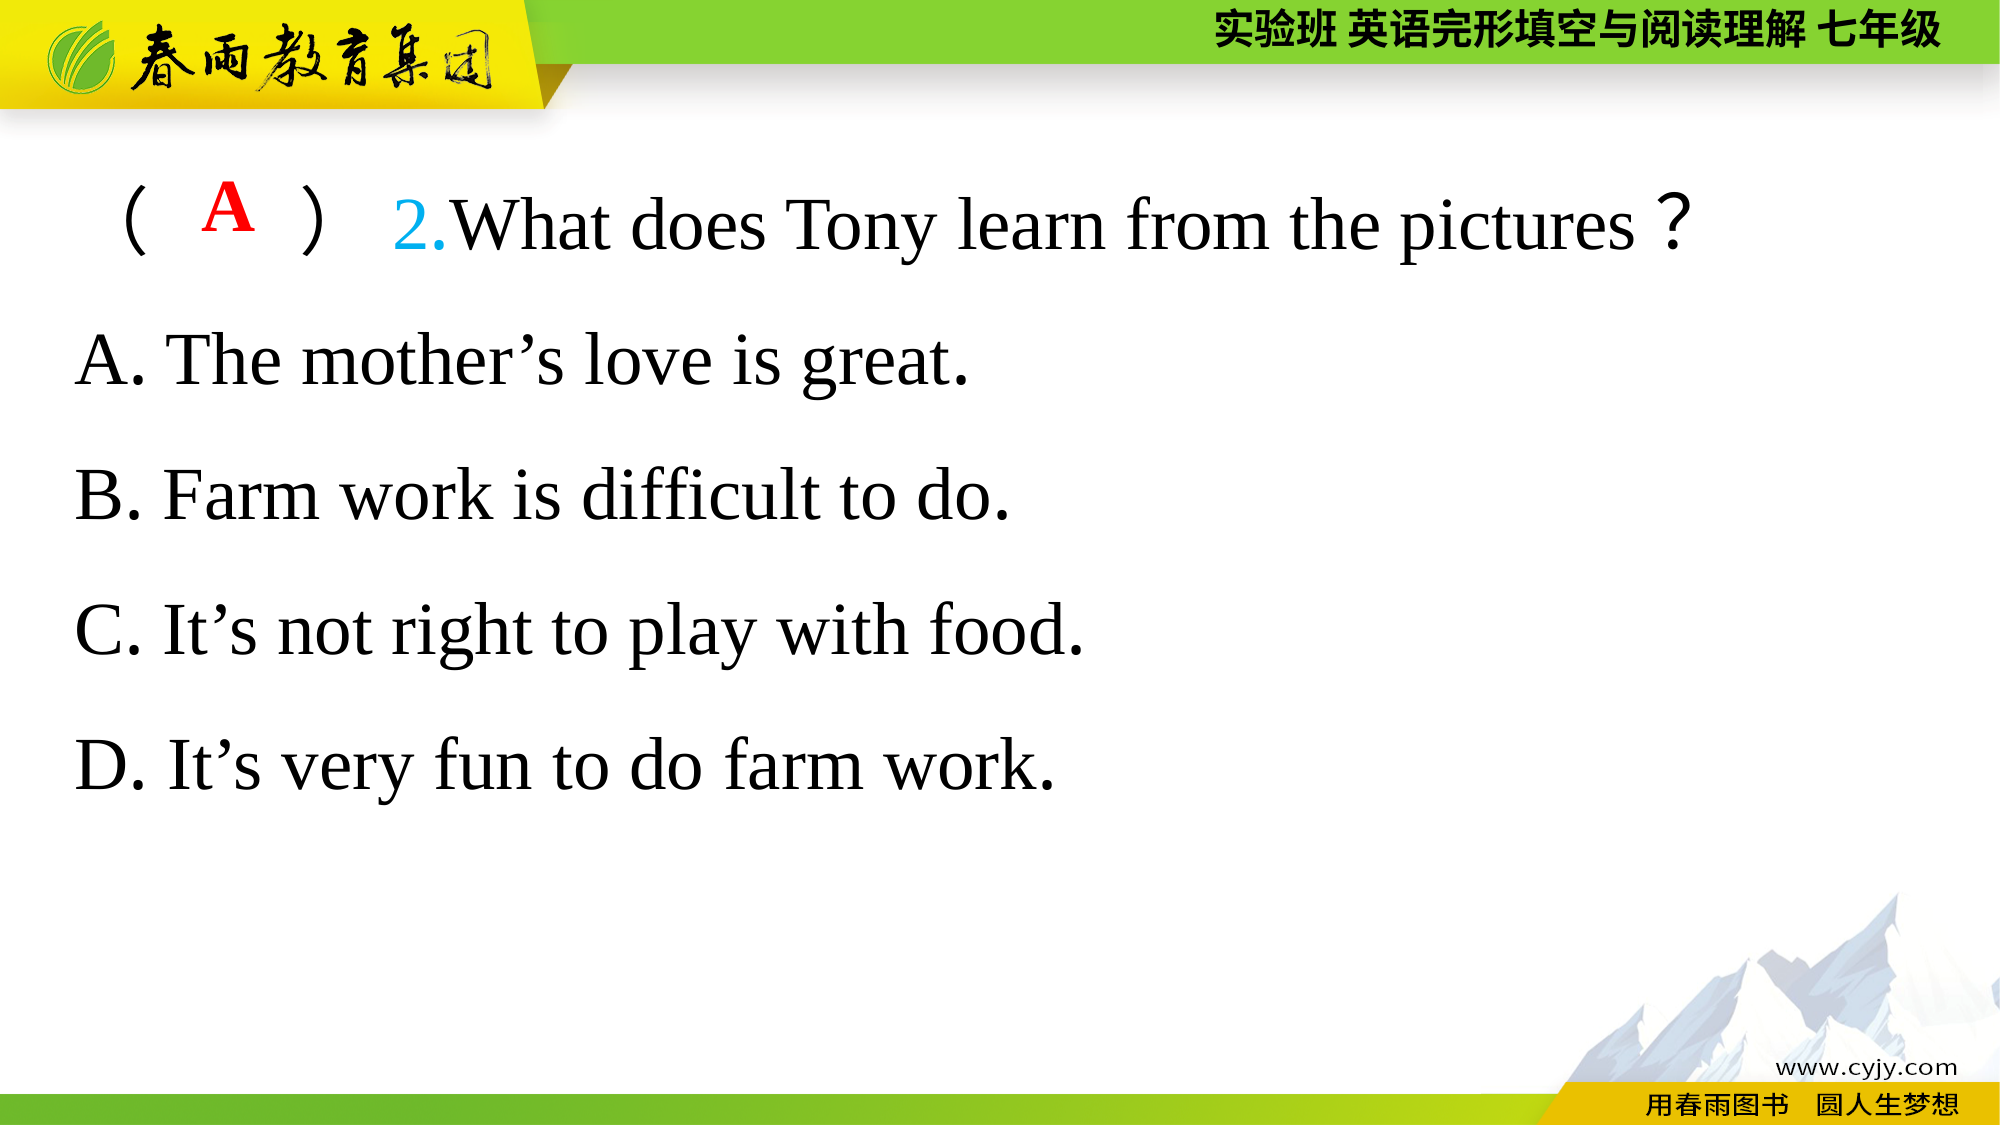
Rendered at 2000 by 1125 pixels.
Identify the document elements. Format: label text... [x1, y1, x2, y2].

picture [0, 0, 2000, 1125]
text_box A [186, 148, 271, 254]
list （ ）2.What does Tony learn from the pictures？ A. The mother’s love is great. B. Farm work is difficult to do. C. It’s not right to play with food. D. It’s very fun to do farm work. [59, 122, 1944, 802]
